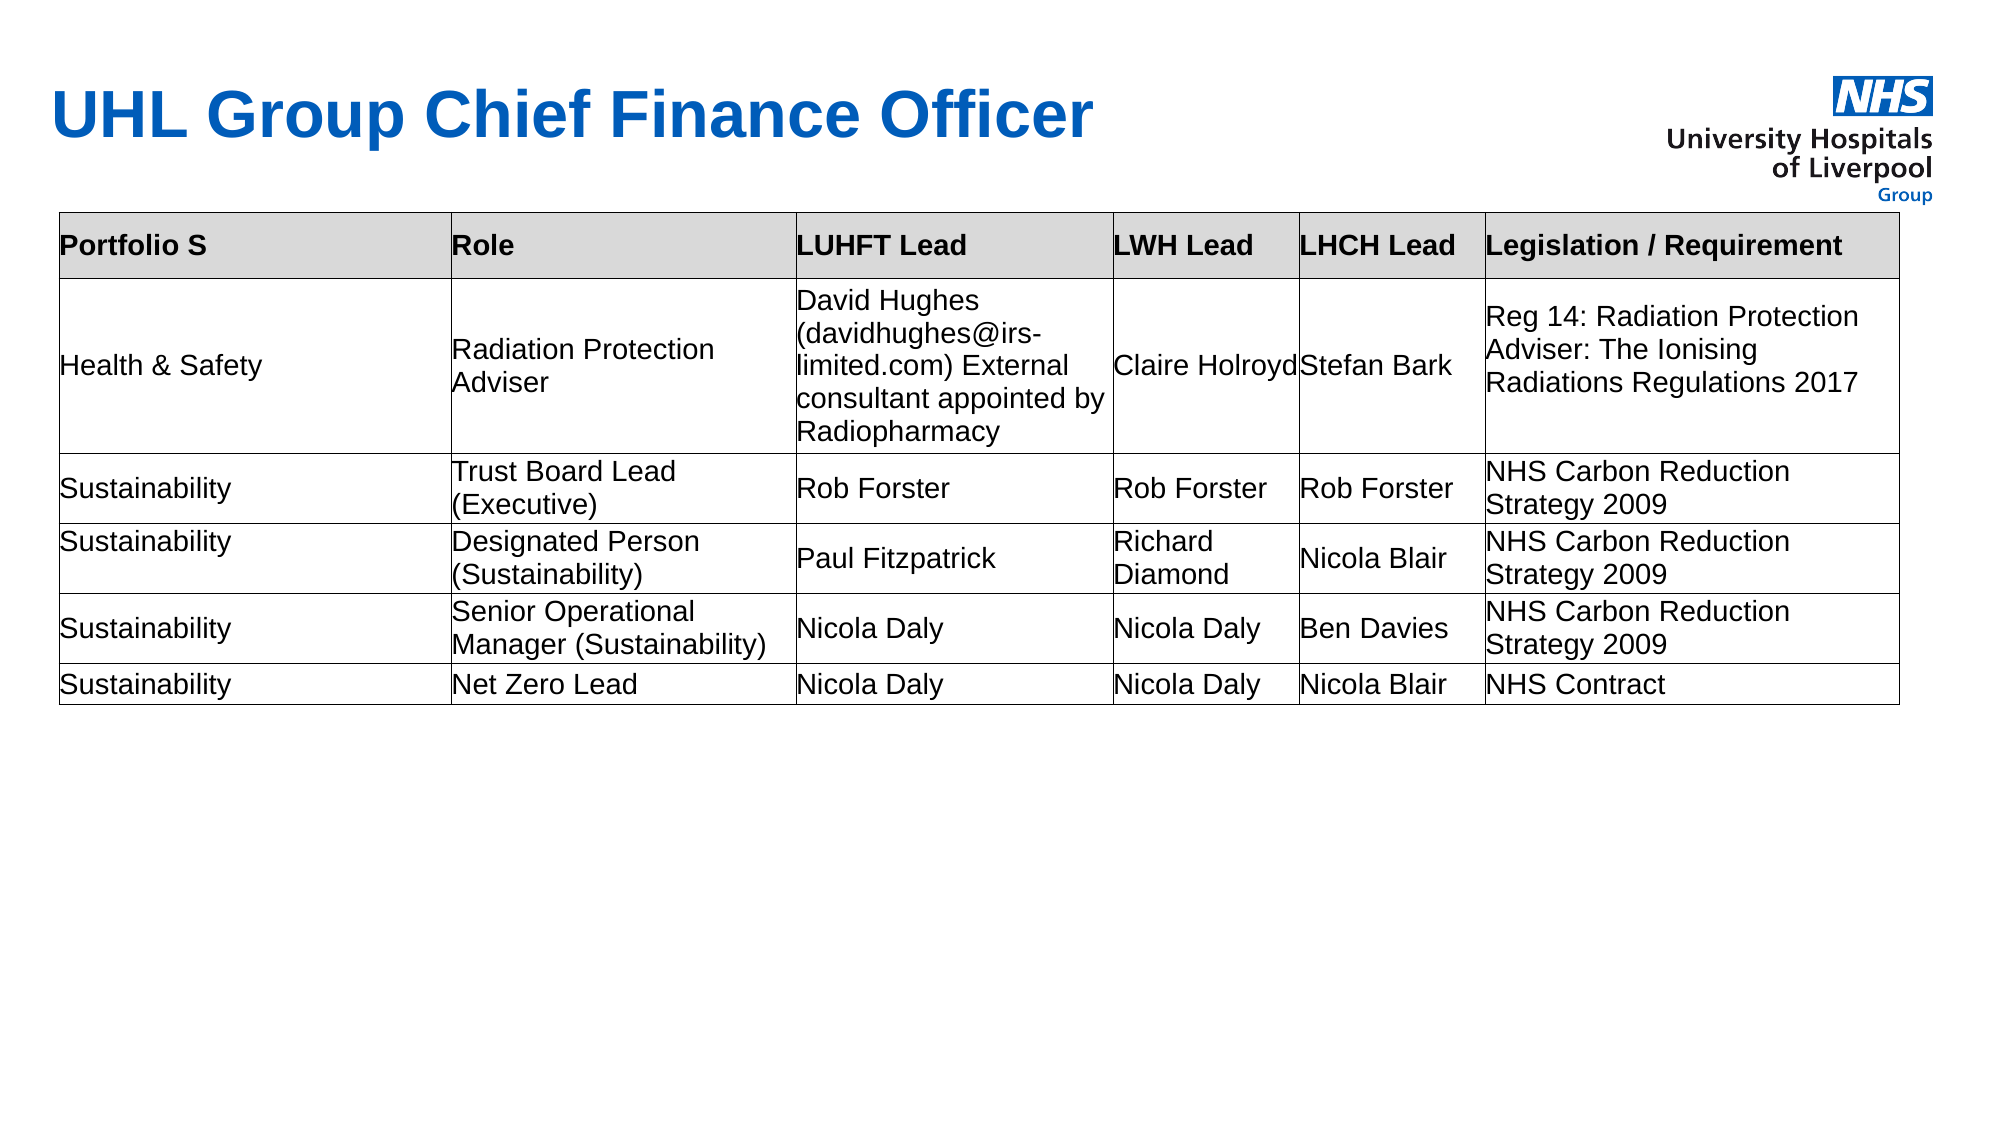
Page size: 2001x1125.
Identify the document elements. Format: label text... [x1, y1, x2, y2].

table_cell Rob Forster [1114, 454, 1299, 523]
table_cell Stefan Bark [1300, 279, 1485, 453]
table_cell Nicola Daly [797, 594, 1113, 663]
picture [1601, 0, 2000, 282]
table_cell NHS Carbon Reduction Strategy 2009 [1486, 524, 1899, 593]
table_cell Designated Person (Sustainability) [452, 524, 796, 593]
table_cell Ben Davies [1300, 594, 1485, 663]
table_cell Reg 14: Radiation Protection Adviser: The Ionising Radiations Regulations 2017 [1486, 279, 1899, 453]
table_cell Sustainability [60, 594, 451, 663]
table_cell Trust Board Lead (Executive) [452, 454, 796, 523]
table_cell Nicola Daly [797, 664, 1113, 704]
table_cell Senior Operational Manager (Sustainability) [452, 594, 796, 663]
table_header Role [452, 213, 796, 278]
table_cell Radiation Protection Adviser [452, 279, 796, 453]
table_header LWH Lead [1114, 213, 1299, 278]
text_box UHL Group Chief Finance Officer [36, 55, 1304, 166]
table_cell Richard Diamond [1114, 524, 1299, 593]
table_header Legislation / Requirement [1486, 213, 1899, 278]
table_header LUHFT Lead [797, 213, 1113, 278]
table_cell Nicola Blair [1300, 524, 1485, 593]
table_cell NHS Contract [1486, 664, 1899, 704]
table_cell Nicola Daly [1114, 664, 1299, 704]
table_cell Sustainability [60, 454, 451, 523]
table_cell NHS Carbon Reduction Strategy 2009 [1486, 454, 1899, 523]
table_header LHCH Lead [1300, 213, 1485, 278]
table_cell Claire Holroyd [1114, 279, 1299, 453]
table_cell Rob Forster [1300, 454, 1485, 523]
table_header Portfolio S [60, 213, 451, 278]
table_cell Paul Fitzpatrick [797, 524, 1113, 593]
table_cell Nicola Daly [1114, 594, 1299, 663]
table_cell David Hughes (davidhughes@irs-limited.com) External consultant appointed by Radiopharmacy [797, 279, 1113, 453]
table_cell Health & Safety [60, 279, 451, 453]
table_cell Net Zero Lead [452, 664, 796, 704]
table_cell NHS Carbon Reduction Strategy 2009 [1486, 594, 1899, 663]
table_cell Sustainability [60, 524, 451, 593]
table_cell Nicola Blair [1300, 664, 1485, 704]
table_cell Sustainability [60, 664, 451, 704]
table_cell Rob Forster [797, 454, 1113, 523]
